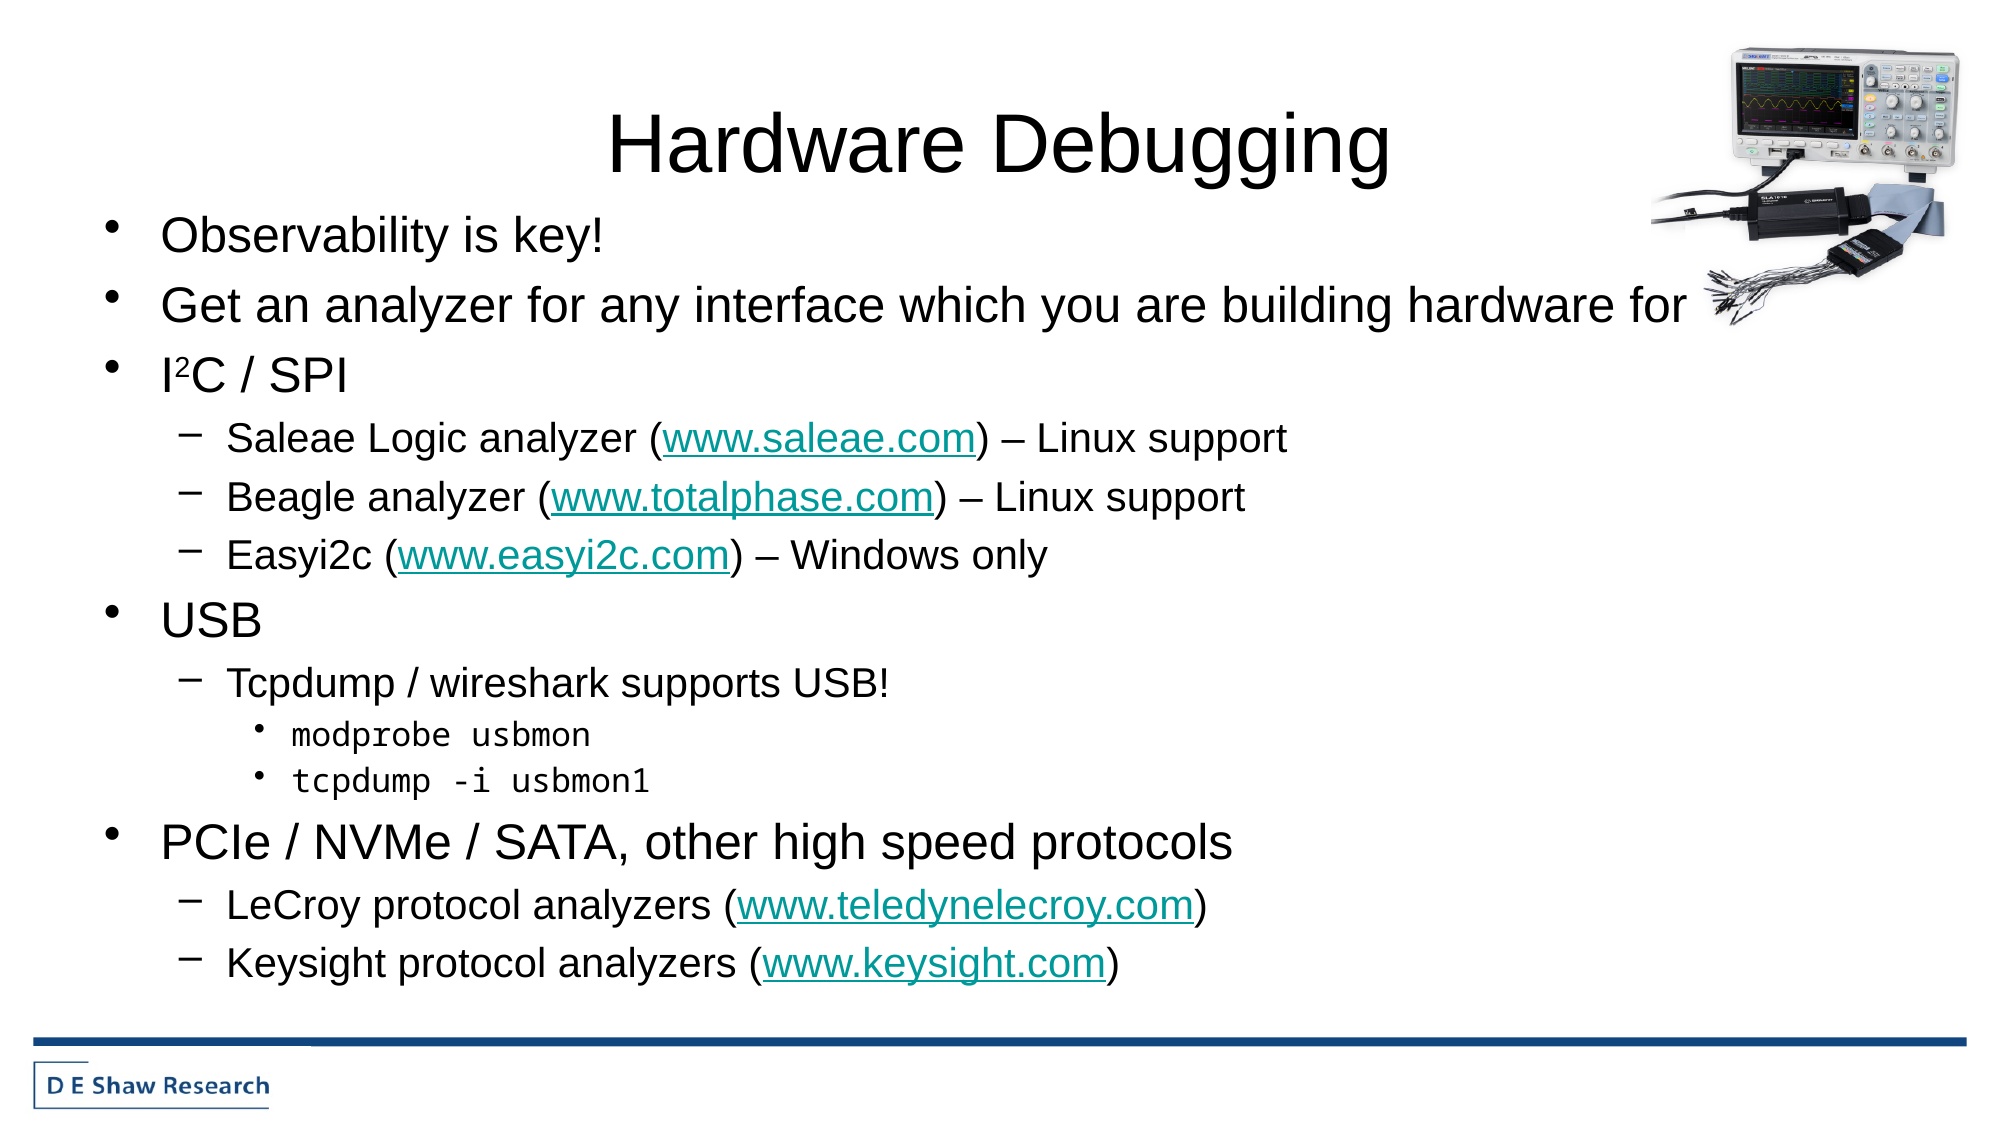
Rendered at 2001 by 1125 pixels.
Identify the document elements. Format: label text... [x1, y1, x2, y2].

picture [10, 1046, 311, 1123]
title Hardware Debugging [99, 45, 1647, 195]
list Observability is key! Get an analyzer for any interface which you are building hardware for I2C / SPI Saleae Logic analyzer (www.saleae.com) – Linux support Beagle analyzer (www.totalphase.com) – Linux support Easyi2c (www.easyi2c.com) – Windows only USB Tcpdump / wireshark supports USB! modprobe usbmon tcpdump -i usbmon1 PCIe / NVMe / SATA, other high speed protocols LeCroy protocol analyzers (www.teledynelecroy.com) Keysight protocol analyzers (www.keysight.com) [89, 195, 1889, 938]
picture [1651, 41, 2000, 341]
